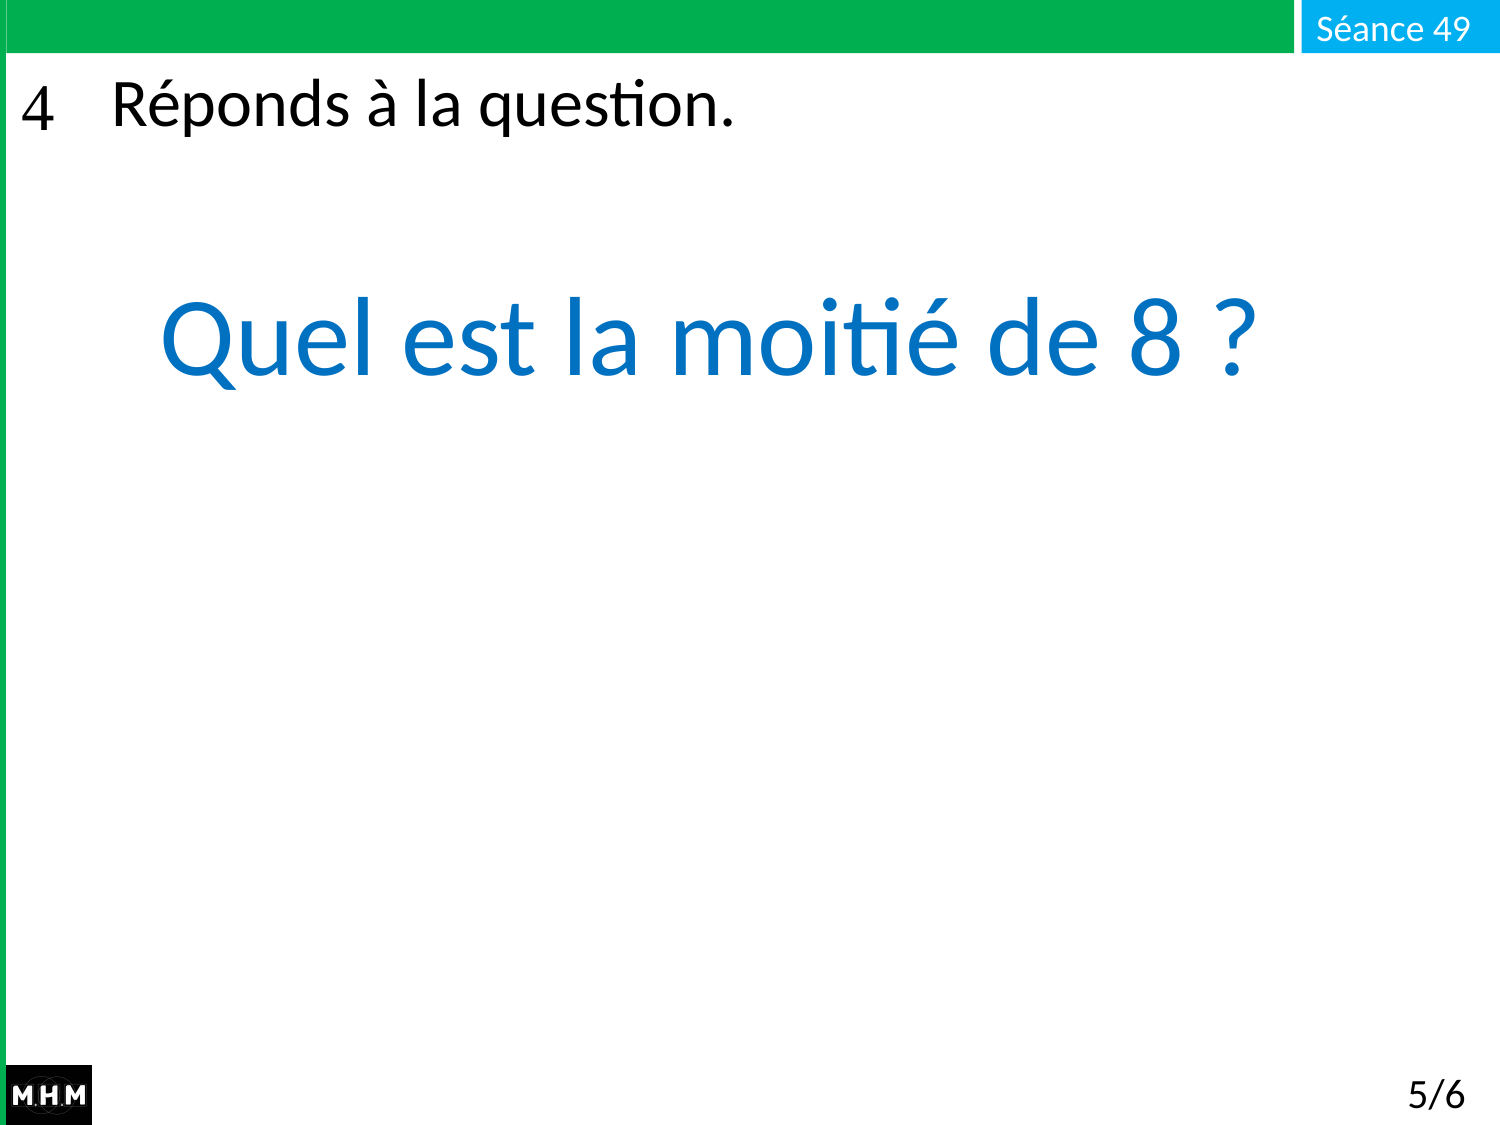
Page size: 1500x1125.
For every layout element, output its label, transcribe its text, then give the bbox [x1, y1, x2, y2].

list 5/6 [1373, 1064, 1500, 1125]
title Réponds à la question. [96, 60, 1391, 150]
text_box Quel est la moitié de 8 ? [144, 255, 1391, 405]
picture [6, 1065, 92, 1125]
